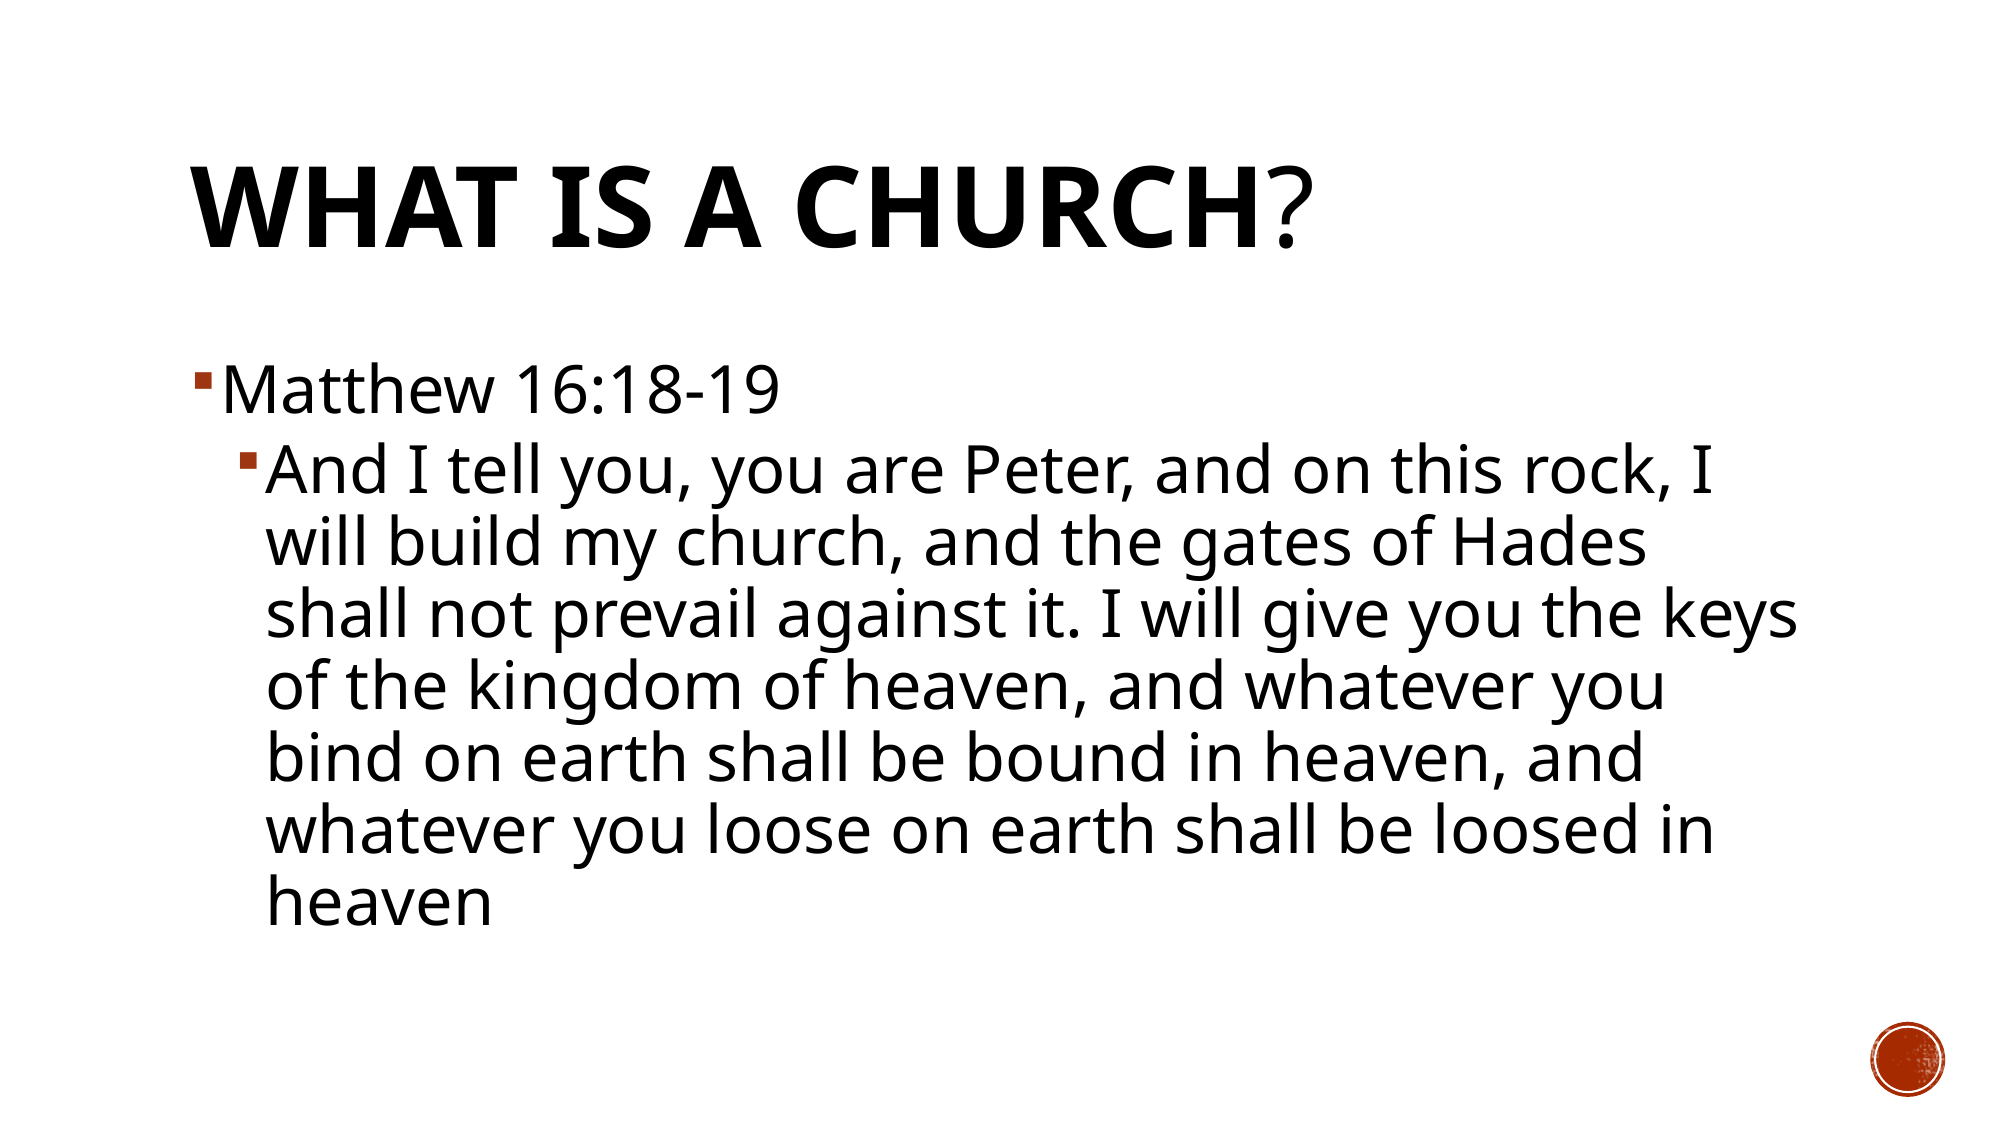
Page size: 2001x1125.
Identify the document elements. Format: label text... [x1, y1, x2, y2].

title What is a Church? [175, 79, 1826, 344]
list Matthew 16:18-19 And I tell you, you are Peter, and on this rock, I will build my church, and the gates of Hades shall not prevail against it. I will give you the keys of the kingdom of heaven, and whatever you bind on earth shall be bound in heaven, and whatever you loose on earth shall be loosed in heaven [175, 348, 1826, 1013]
